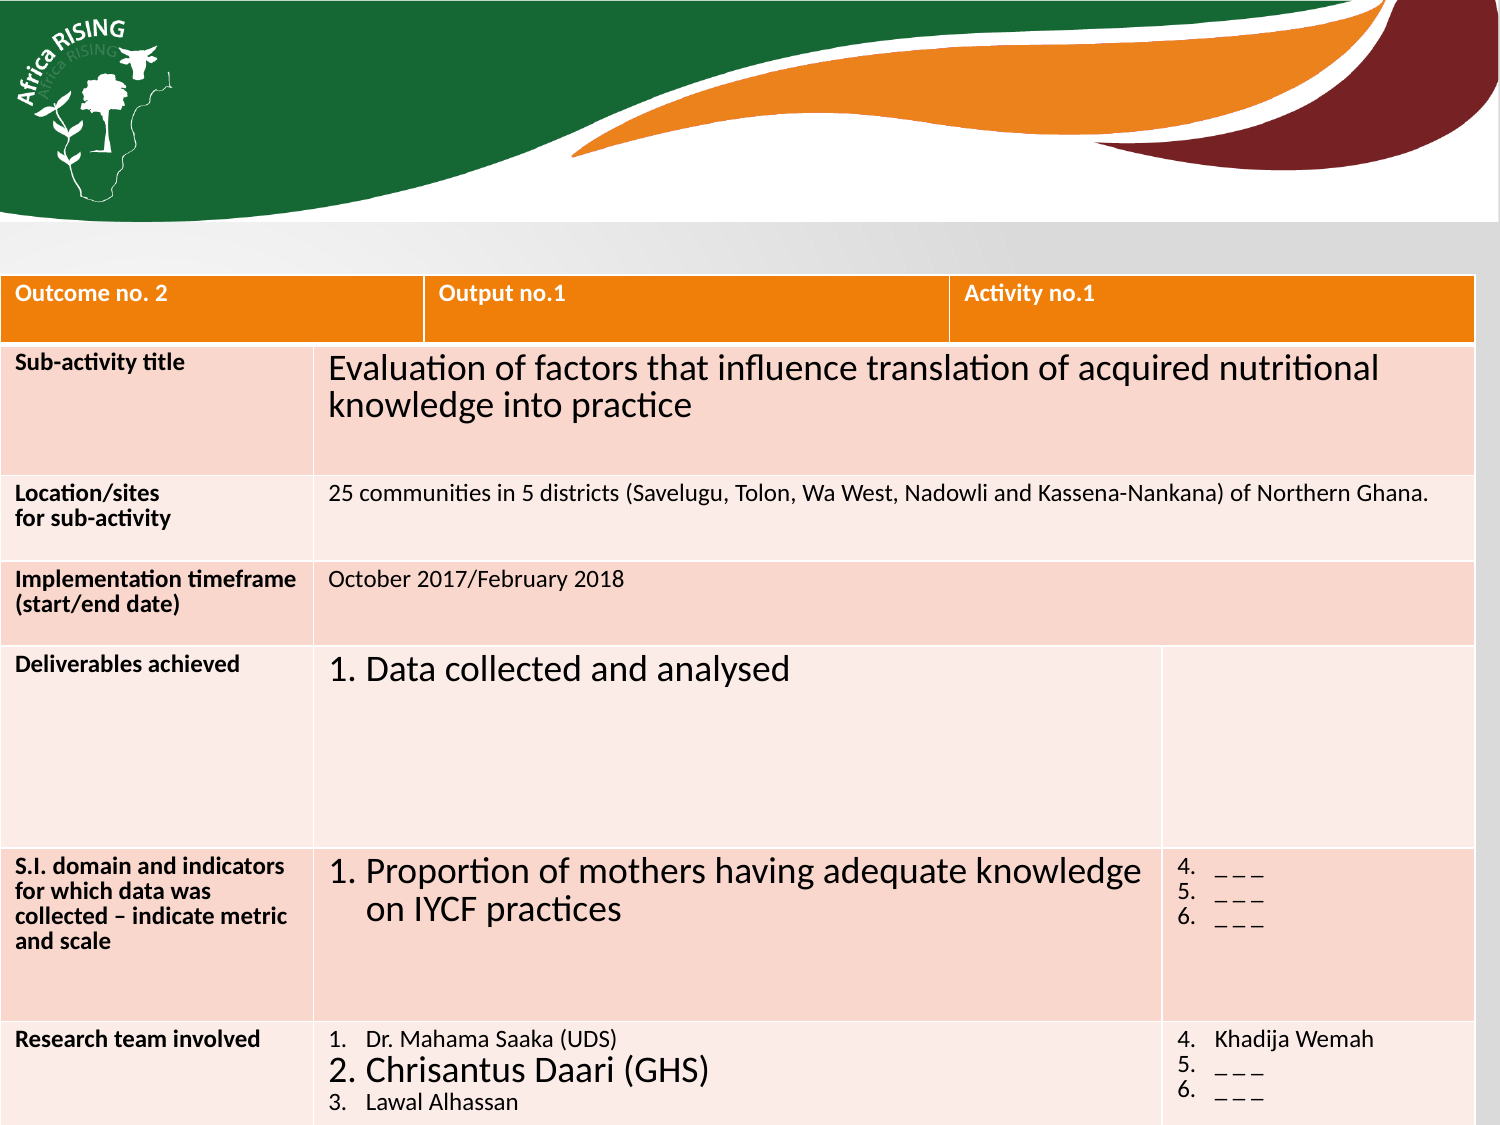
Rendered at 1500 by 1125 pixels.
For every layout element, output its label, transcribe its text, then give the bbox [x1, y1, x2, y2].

table_cell Proportion of mothers having adequate knowledge on IYCF practices [314, 849, 1161, 1021]
table_cell Khadija Wemah _ _ _ _ _ _ [1163, 1022, 1474, 1125]
table_cell Dr. Mahama Saaka (UDS) Chrisantus Daari (GHS) Lawal Alhassan [314, 1022, 1161, 1125]
table_cell Implementation timeframe (start/end date) [1, 562, 313, 645]
table_cell Research team involved [1, 1022, 313, 1125]
table_cell [1163, 647, 1474, 847]
table_cell Data collected and analysed [314, 647, 1161, 847]
table_header Outcome no. 2 [1, 276, 423, 342]
table_cell Deliverables achieved [1, 647, 313, 847]
picture [0, 0, 1499, 222]
table_cell S.I. domain and indicators for which data was collected – indicate metric and scale [1, 849, 313, 1021]
table_cell Sub-activity title [1, 347, 313, 475]
table_header Output no.1 [425, 276, 949, 342]
table_header Activity no.1 [950, 276, 1474, 342]
table_cell _ _ _ _ _ _ _ _ _ [1163, 849, 1474, 1021]
table_cell Evaluation of factors that influence translation of acquired nutritional knowledge into practice [314, 347, 1474, 475]
table_cell October 2017/February 2018 [314, 562, 1474, 645]
table_cell 25 communities in 5 districts (Savelugu, Tolon, Wa West, Nadowli and Kassena-Nankana) of Northern Ghana. [314, 476, 1474, 560]
table_cell Location/sites for sub-activity [1, 476, 313, 560]
